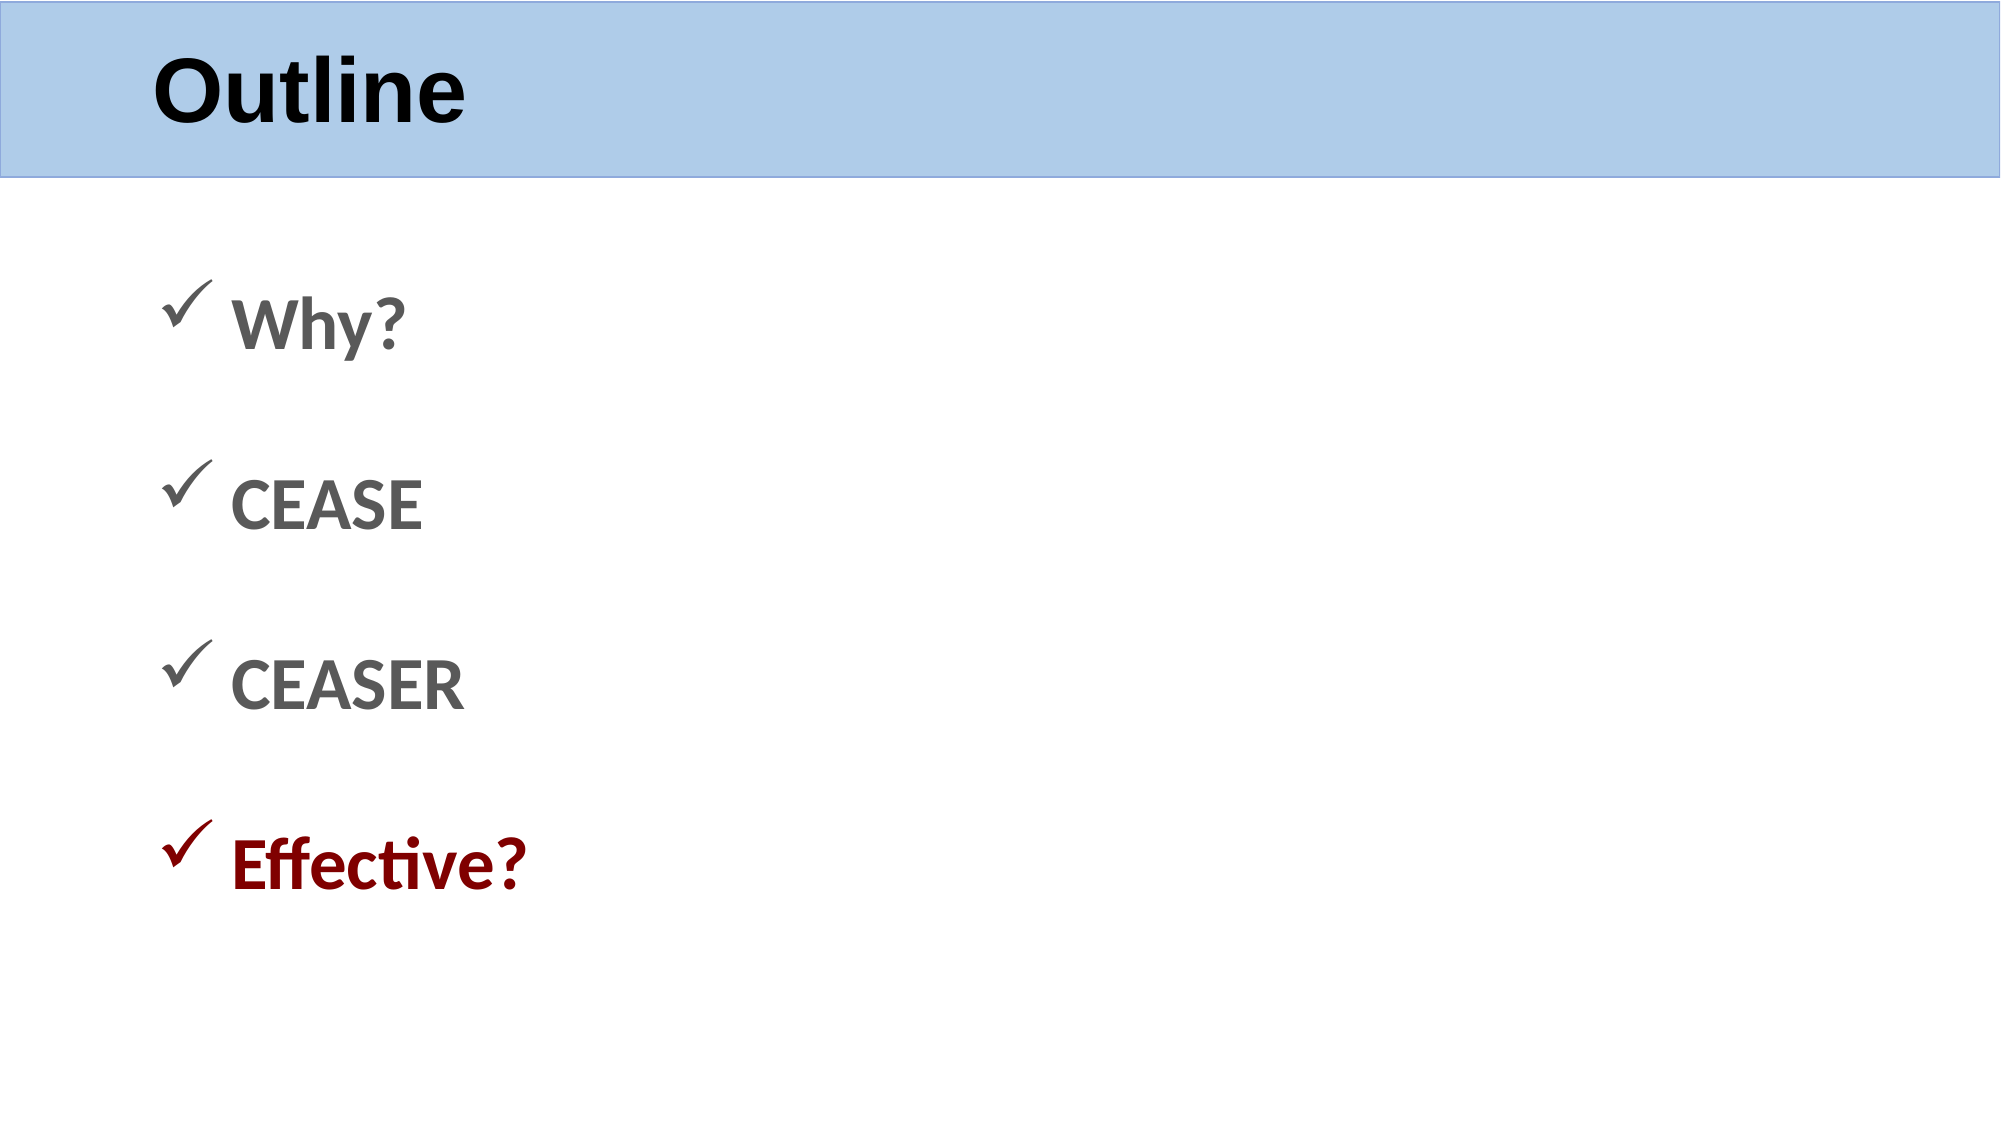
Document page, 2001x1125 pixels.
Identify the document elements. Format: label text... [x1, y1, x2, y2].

text_box Why? CEASE CEASER Effective? [141, 266, 545, 1002]
title Outline [137, 34, 1863, 151]
